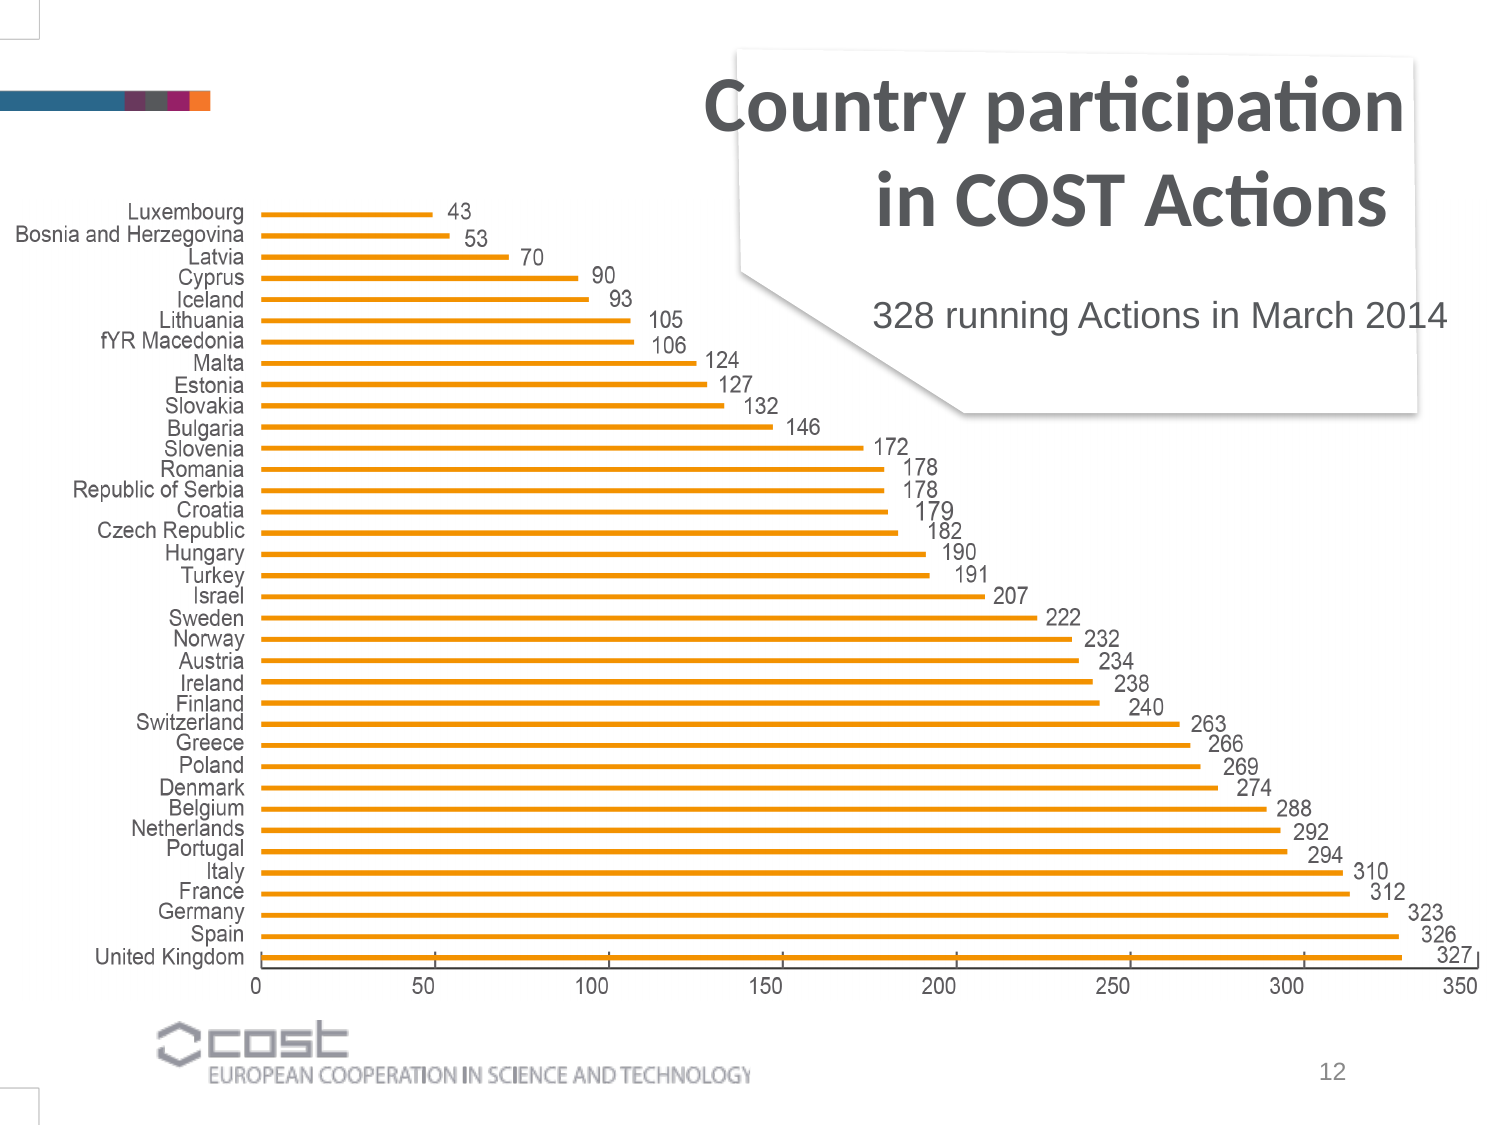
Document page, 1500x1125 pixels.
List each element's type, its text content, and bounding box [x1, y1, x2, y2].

text_box [738, 168, 1415, 197]
slide_number 12 [1267, 1040, 1362, 1101]
picture [15, 199, 1487, 1001]
text_box Country participation in COST Actions [81, 52, 1421, 168]
